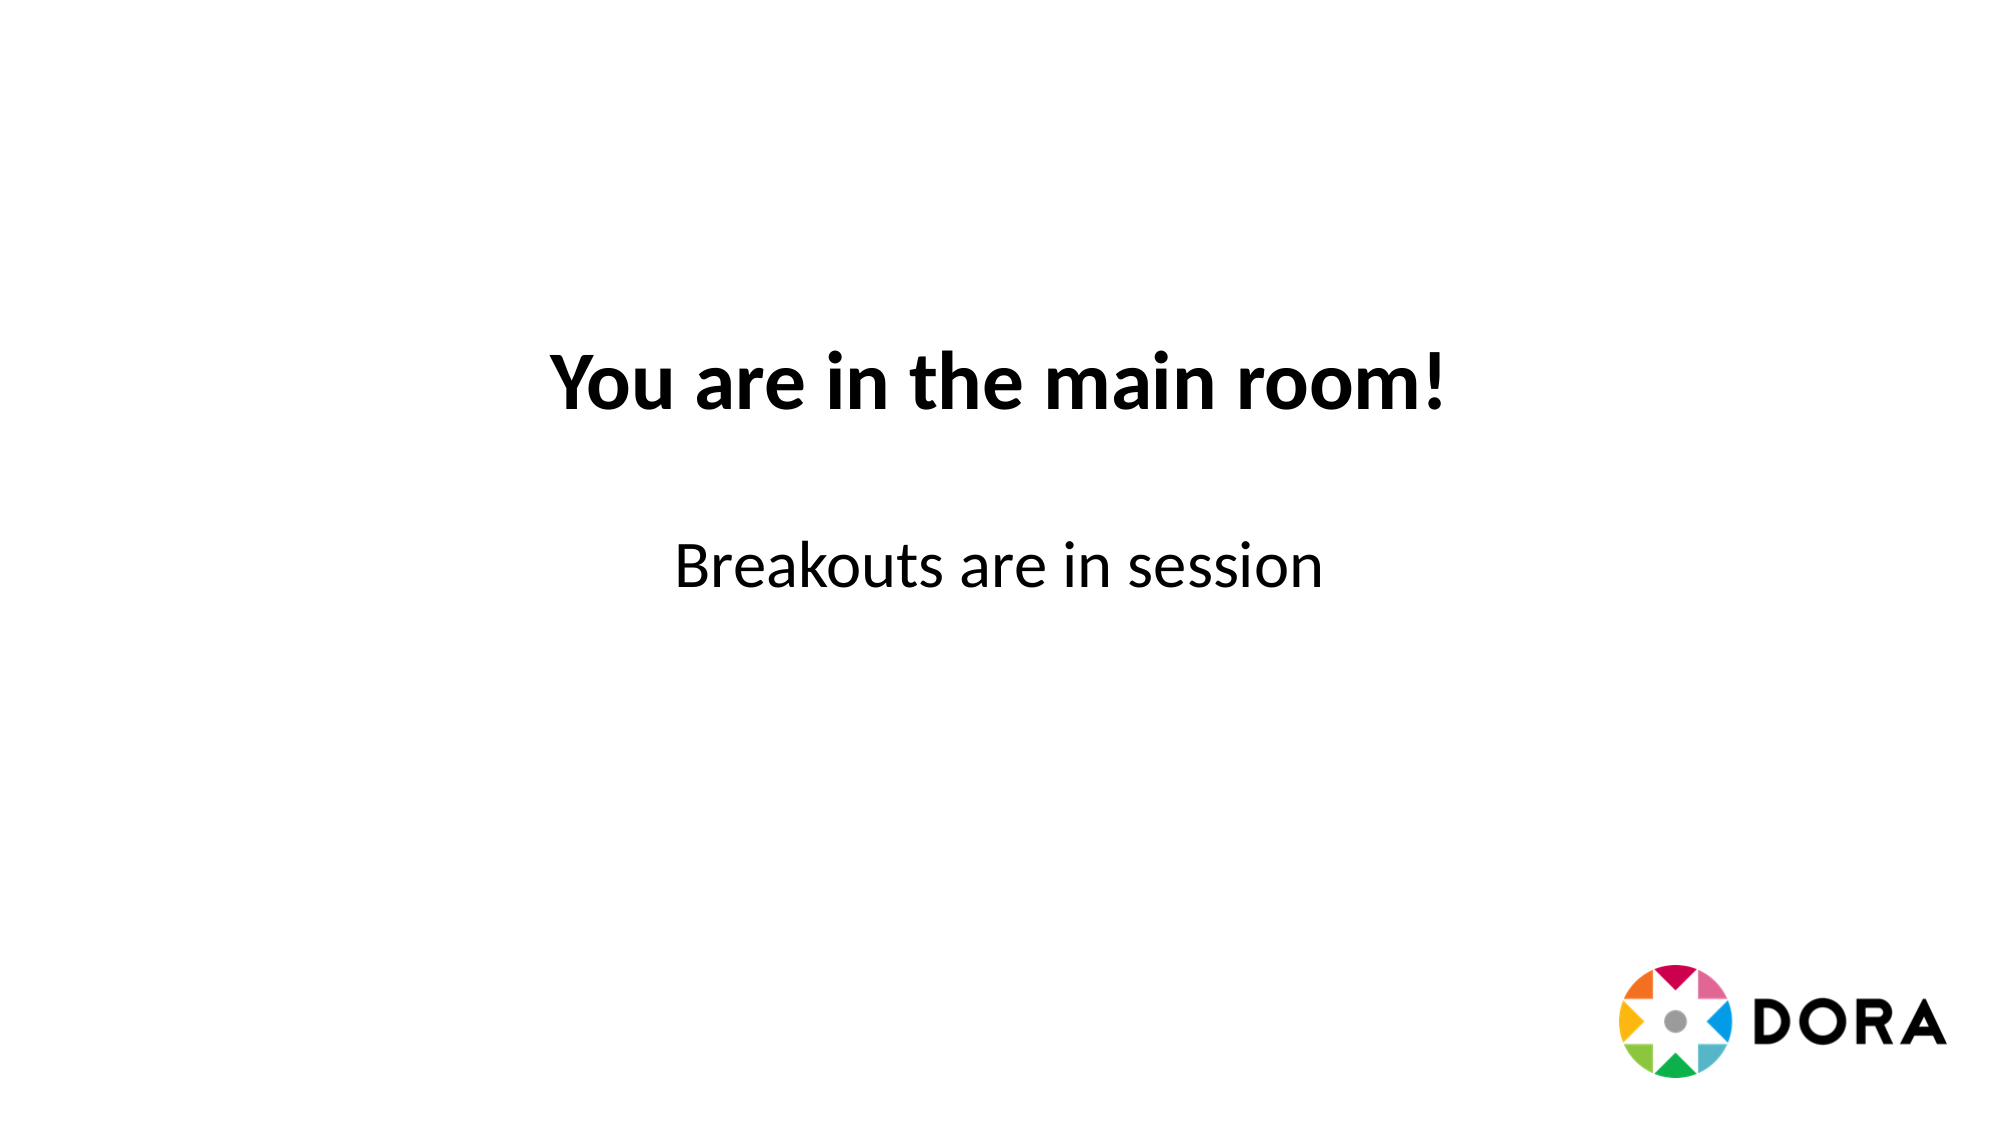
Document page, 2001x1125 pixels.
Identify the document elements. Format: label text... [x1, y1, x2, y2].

text_box You are in the main room! Breakouts are in session [291, 318, 1709, 608]
picture [1619, 965, 1948, 1078]
